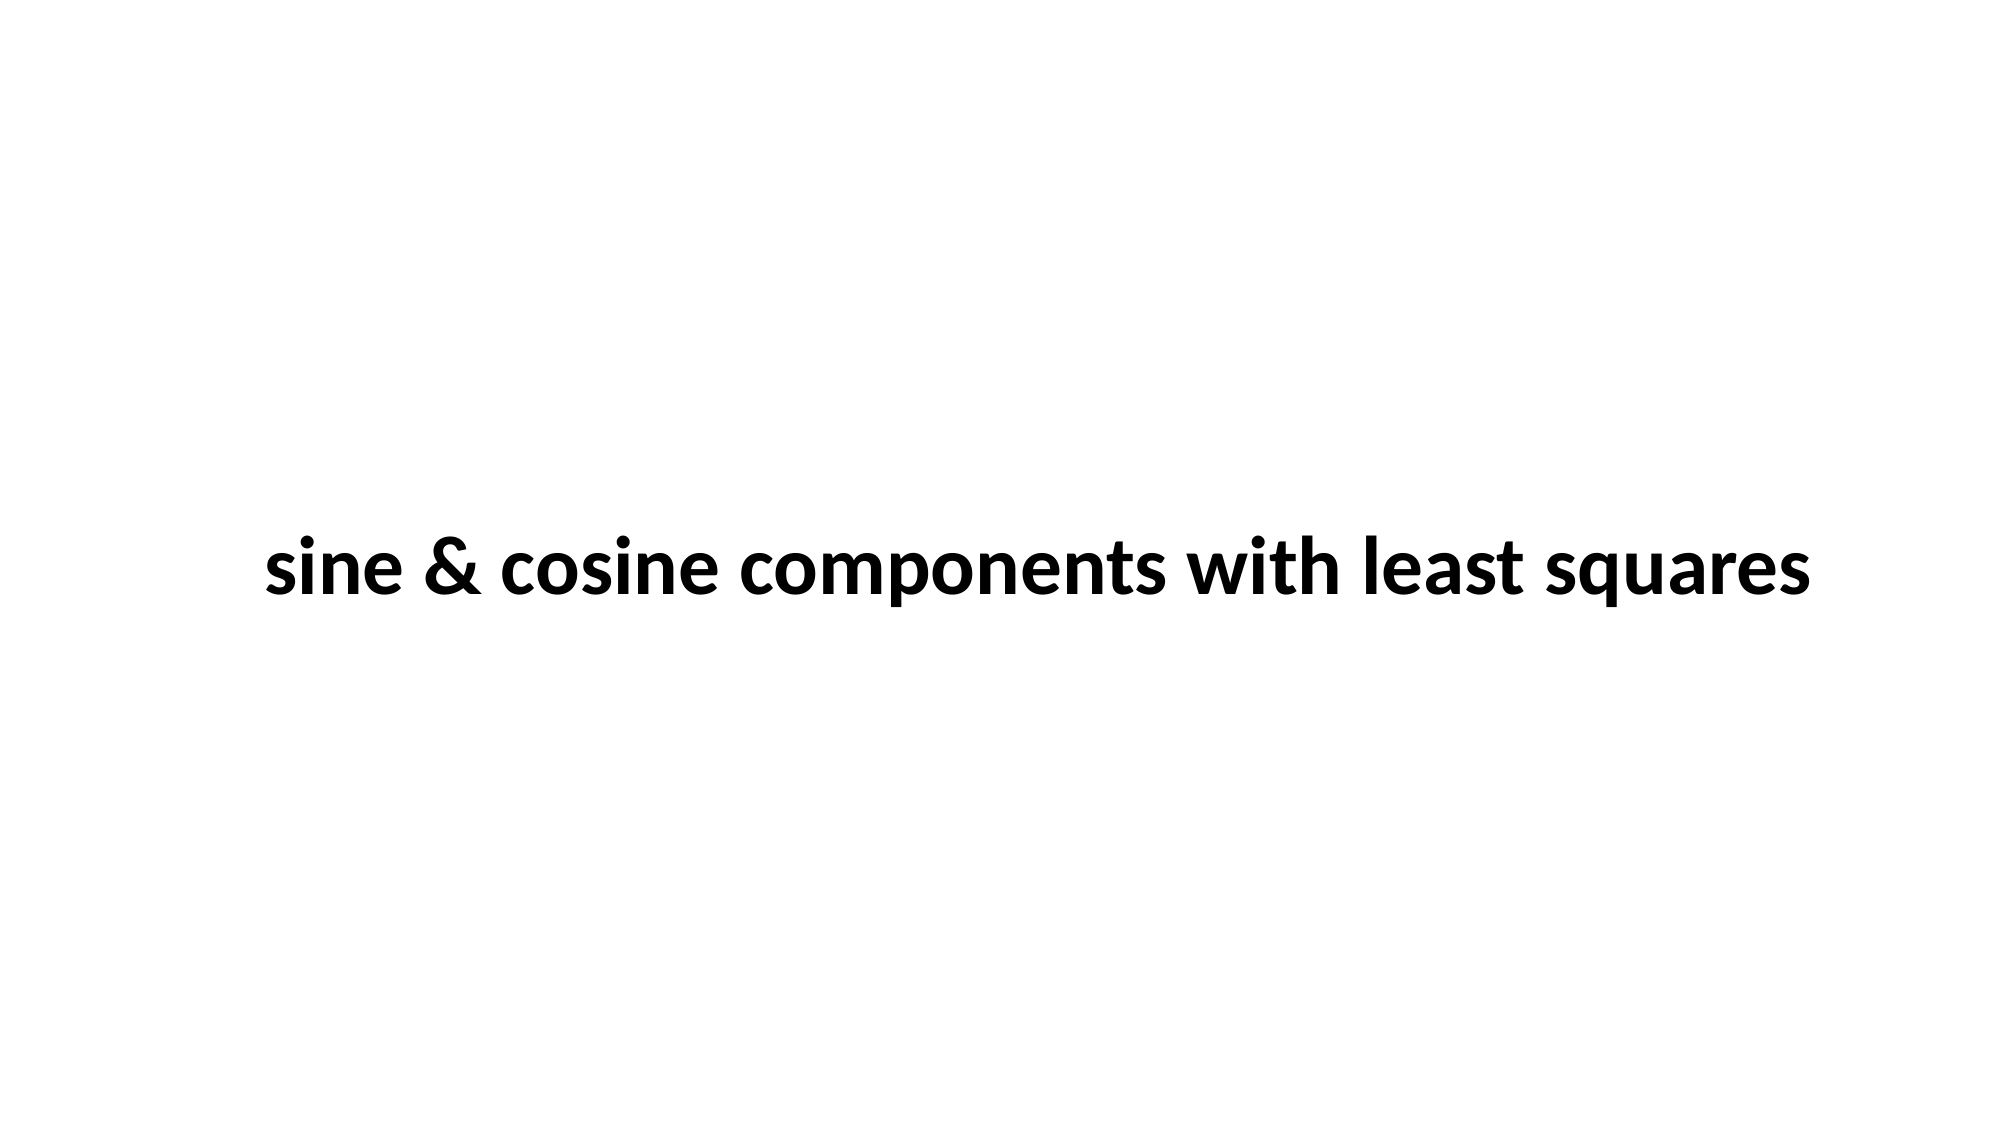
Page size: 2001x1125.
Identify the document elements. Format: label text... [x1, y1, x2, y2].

text_box sine & cosine components with least squares [153, 404, 1925, 620]
